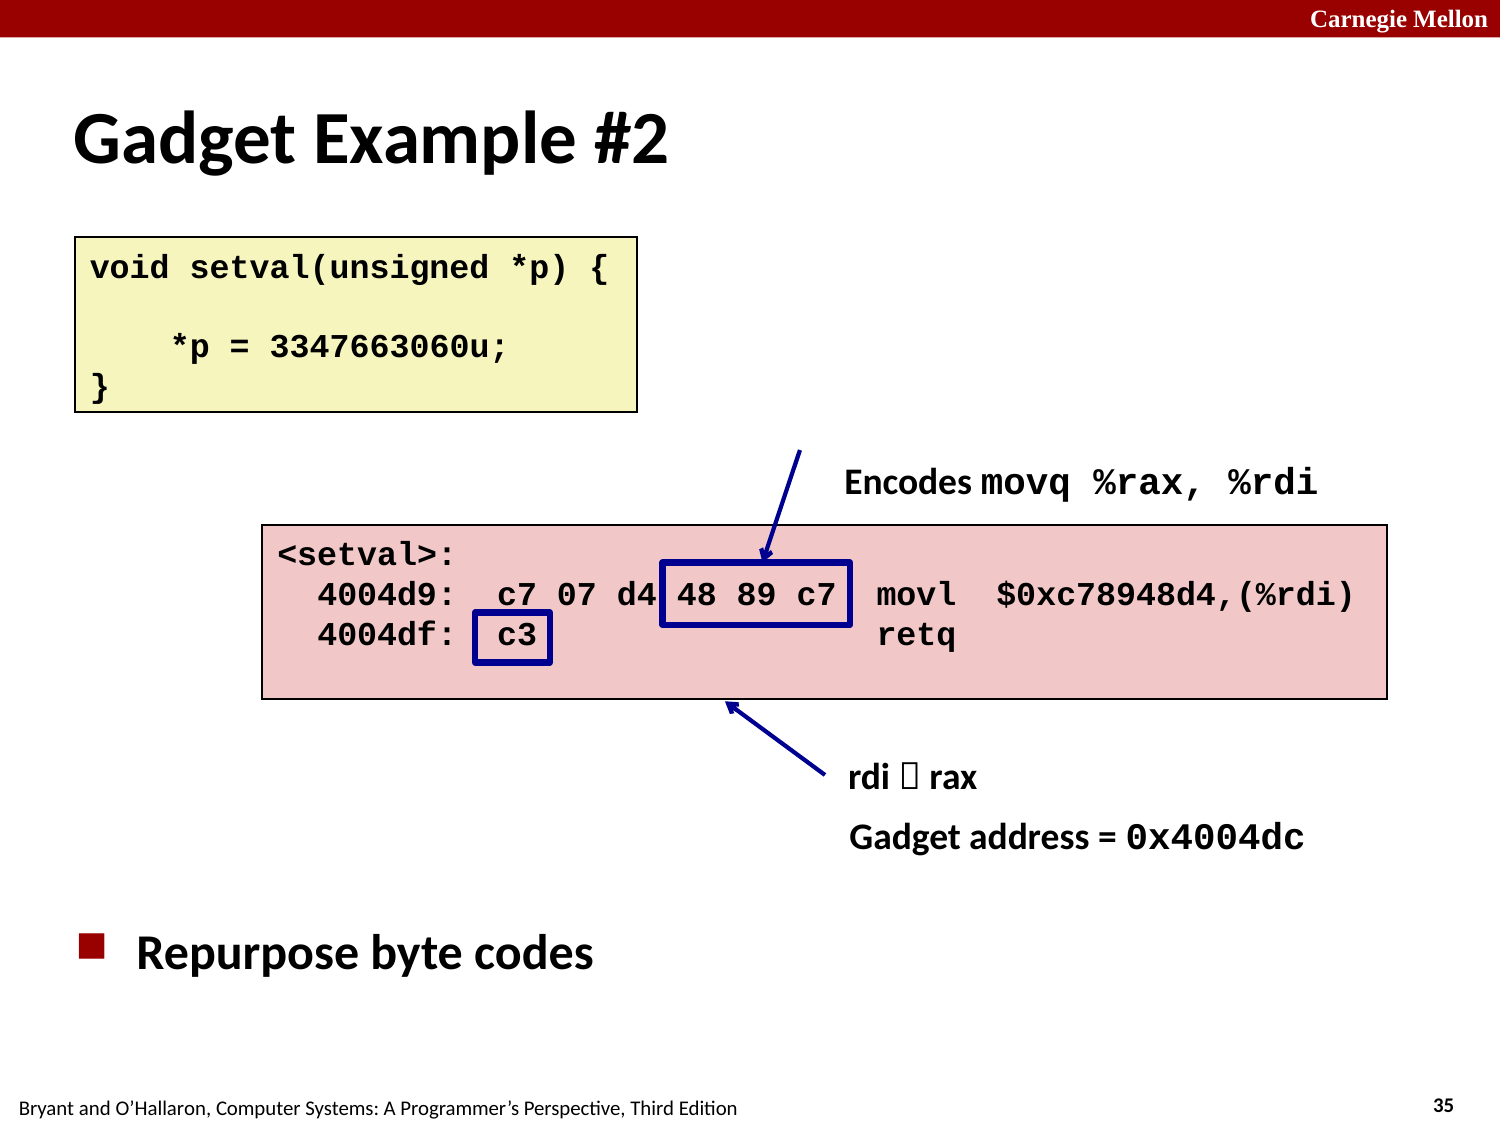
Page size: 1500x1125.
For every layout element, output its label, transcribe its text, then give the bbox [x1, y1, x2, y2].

text_box Encodes movq %rax, %rdi [829, 449, 1334, 510]
title Gadget Example #2 [58, 71, 1305, 197]
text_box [762, 449, 801, 563]
text_box Gadget address = 0x4004dc [834, 805, 1321, 865]
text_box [724, 700, 826, 776]
text_box void setval(unsigned *p) { *p = 3347663060u; } [75, 237, 638, 412]
text_box [662, 562, 850, 625]
text_box [474, 612, 550, 663]
text_box <setval>: 4004d9: c7 07 d4 48 89 c7 movl $0xc78948d4,(%rdi) 4004df: c3 retq [262, 524, 1388, 700]
text_box rdi  rax [833, 744, 993, 805]
list Repurpose byte codes [64, 912, 1361, 1040]
